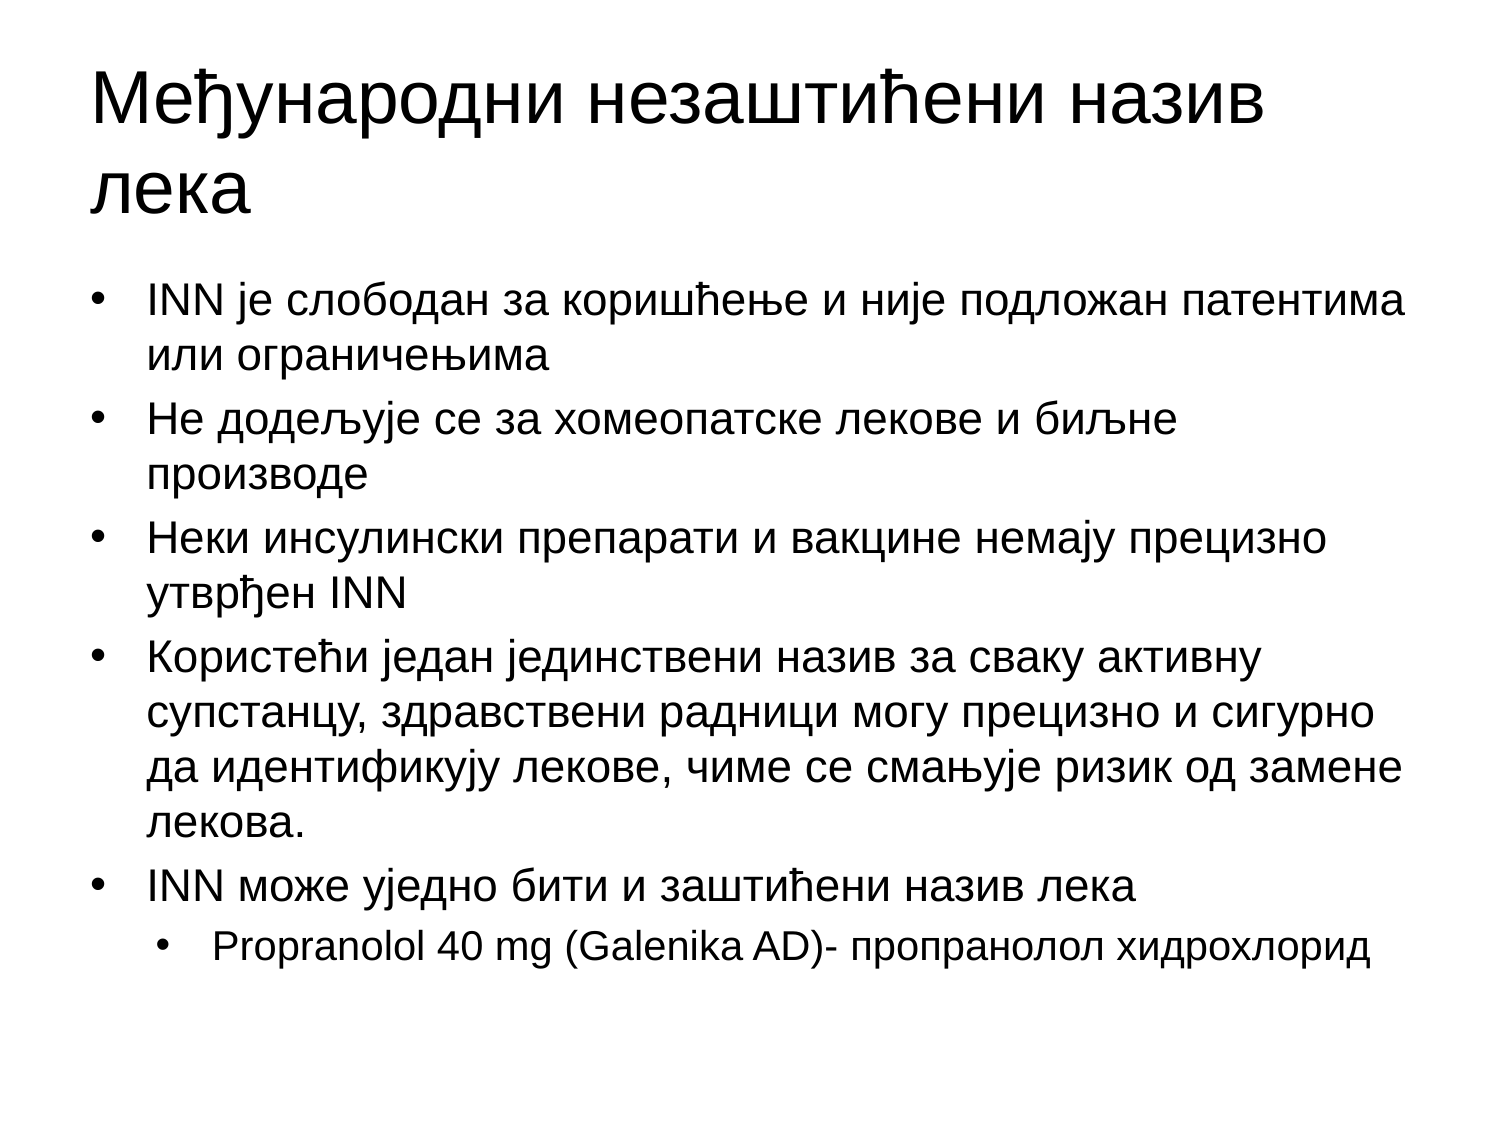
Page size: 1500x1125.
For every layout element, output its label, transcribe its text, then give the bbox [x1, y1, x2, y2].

title Међународни незаштићени назив лека [75, 45, 1425, 233]
list INN је слободан за коришћење и није подложан патентима или ограничењима Не додељује се за хомеопатске лекове и биљне производе Неки инсулински препарати и вакцине немају прецизно утврђен INN Користећи један јединствени назив за сваку активну супстанцу, здравствени радници могу прецизно и сигурно да идентификују лекове, чиме се смањује ризик од замене лекова. INN може уједно бити и заштићени назив лека Propranolol 40 mg (Galenika AD)- пропранолол хидрохлорид [75, 262, 1425, 1005]
